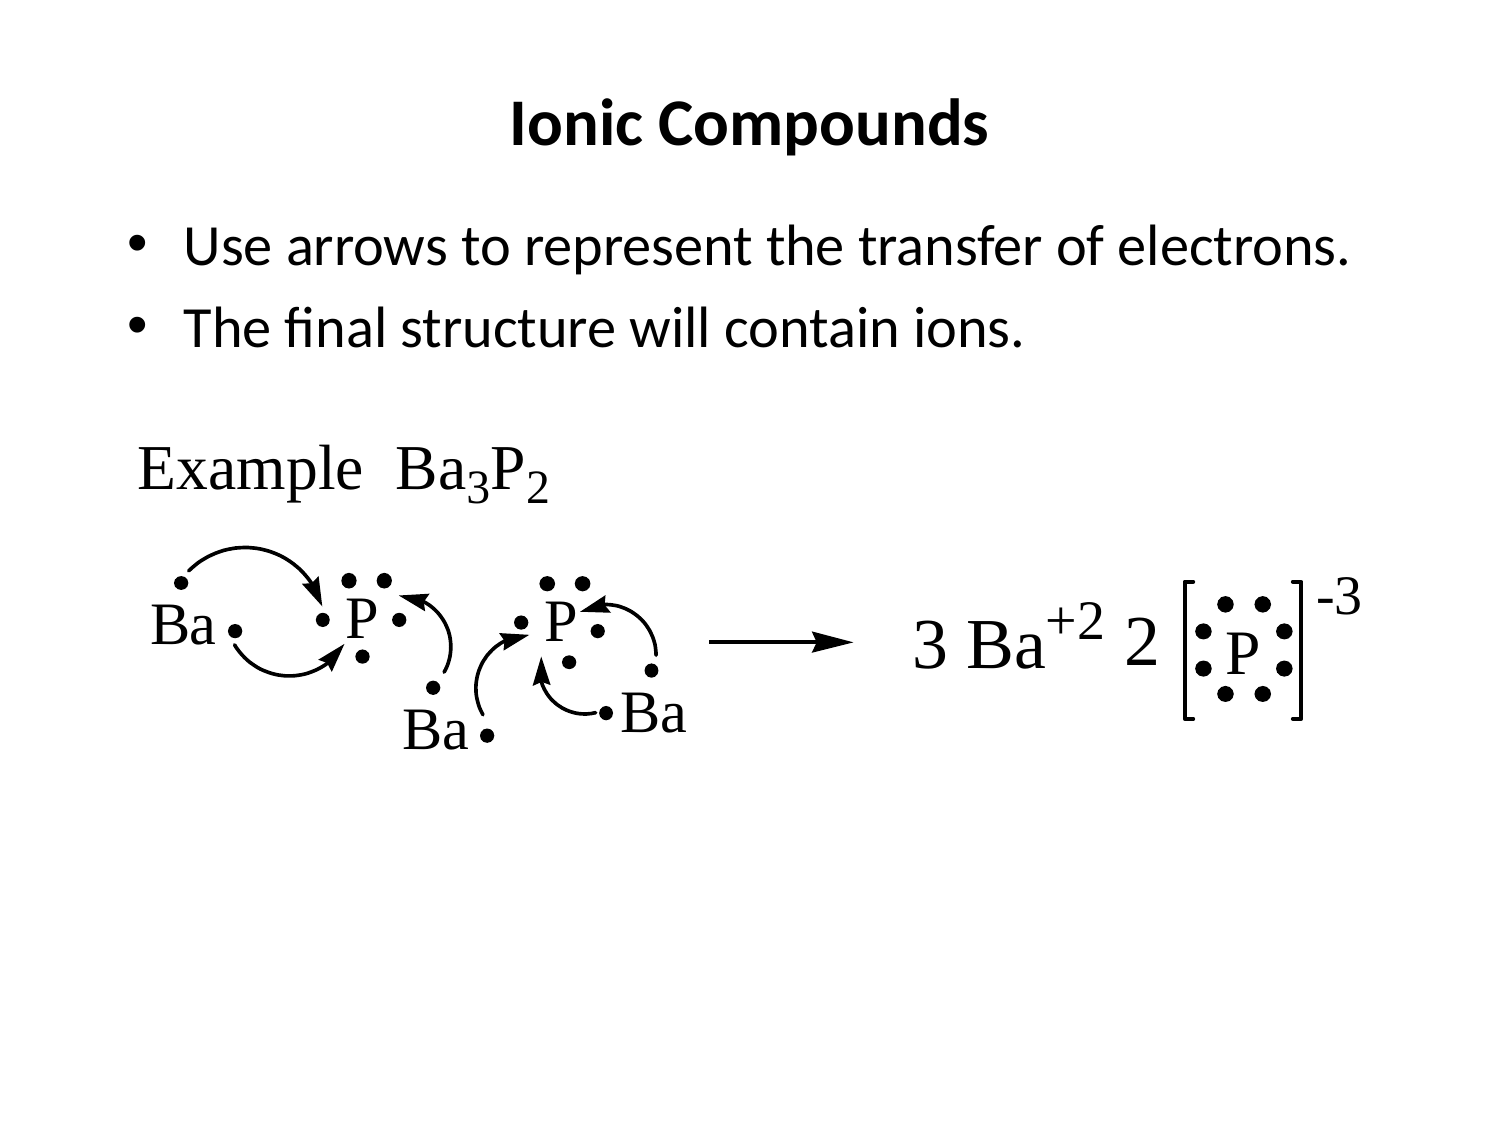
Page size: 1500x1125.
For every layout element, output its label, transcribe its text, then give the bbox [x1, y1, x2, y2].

list Use arrows to represent the transfer of electrons. The final structure will contain ions. [112, 199, 1388, 388]
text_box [137, 439, 551, 505]
title Ionic Compounds [112, 62, 1388, 176]
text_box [149, 539, 688, 763]
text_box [699, 627, 863, 658]
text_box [912, 570, 1363, 728]
